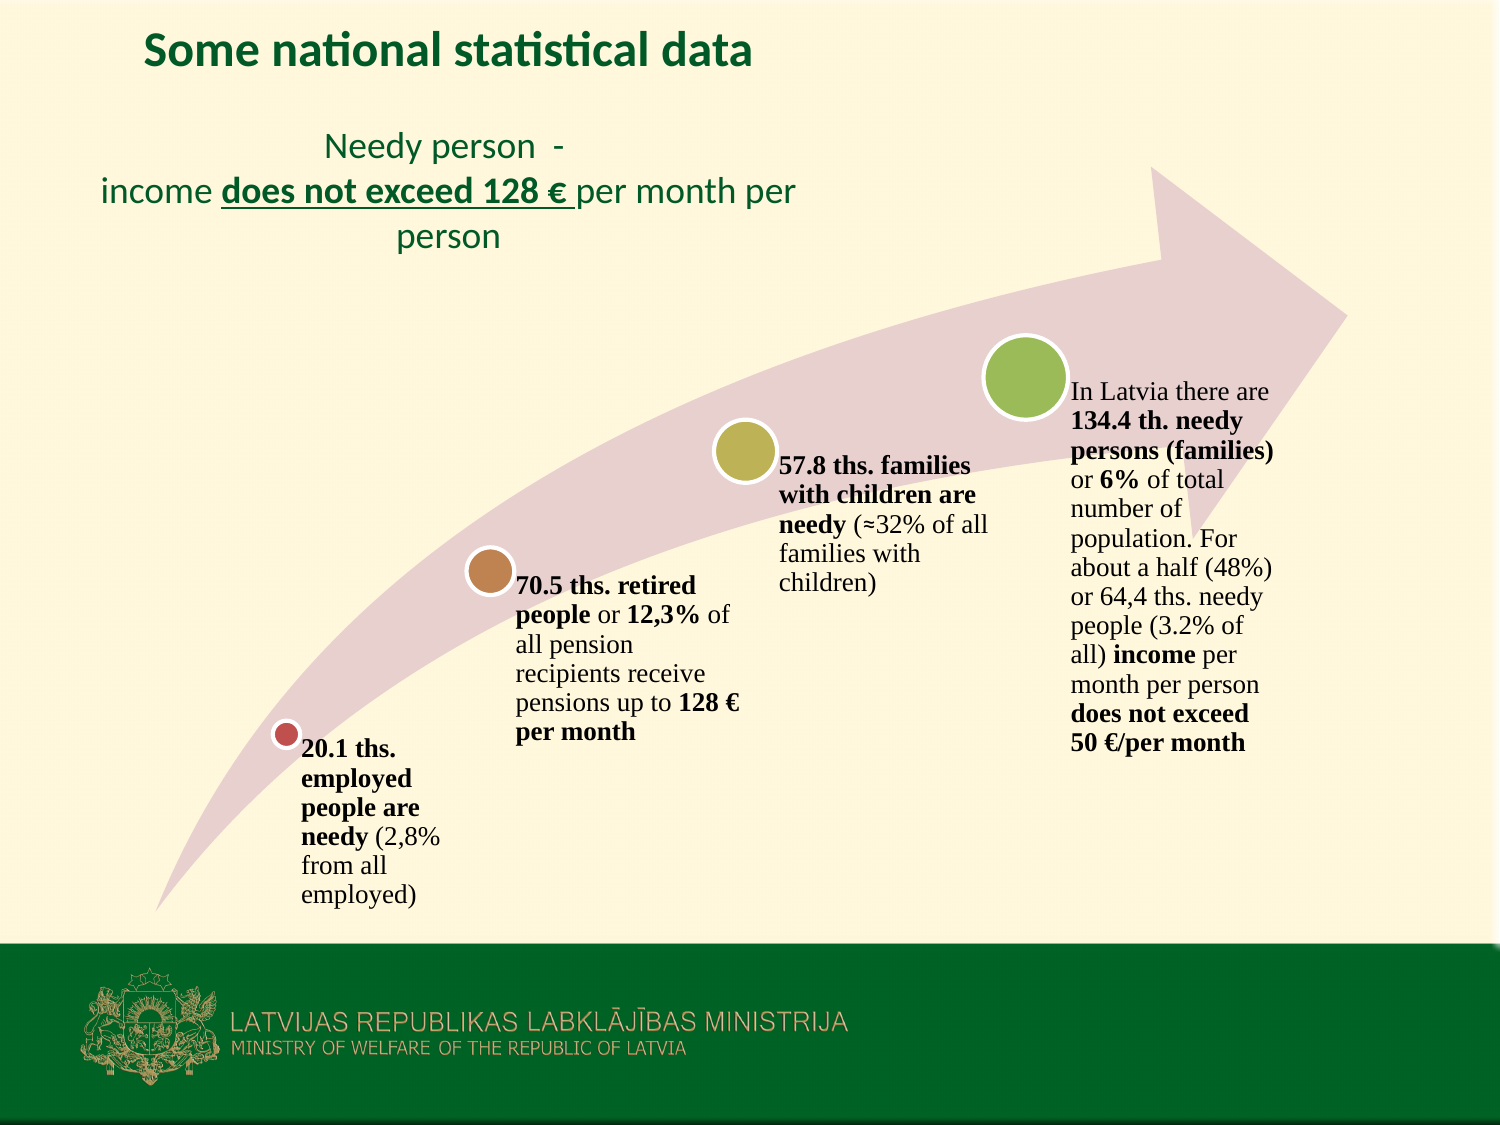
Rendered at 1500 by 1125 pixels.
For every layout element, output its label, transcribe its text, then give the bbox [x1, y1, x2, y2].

picture [0, 0, 1500, 1125]
text_box Some national statistical data Needy person - income does not exceed 128 € per month per person [29, 120, 868, 165]
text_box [30, 166, 1473, 912]
